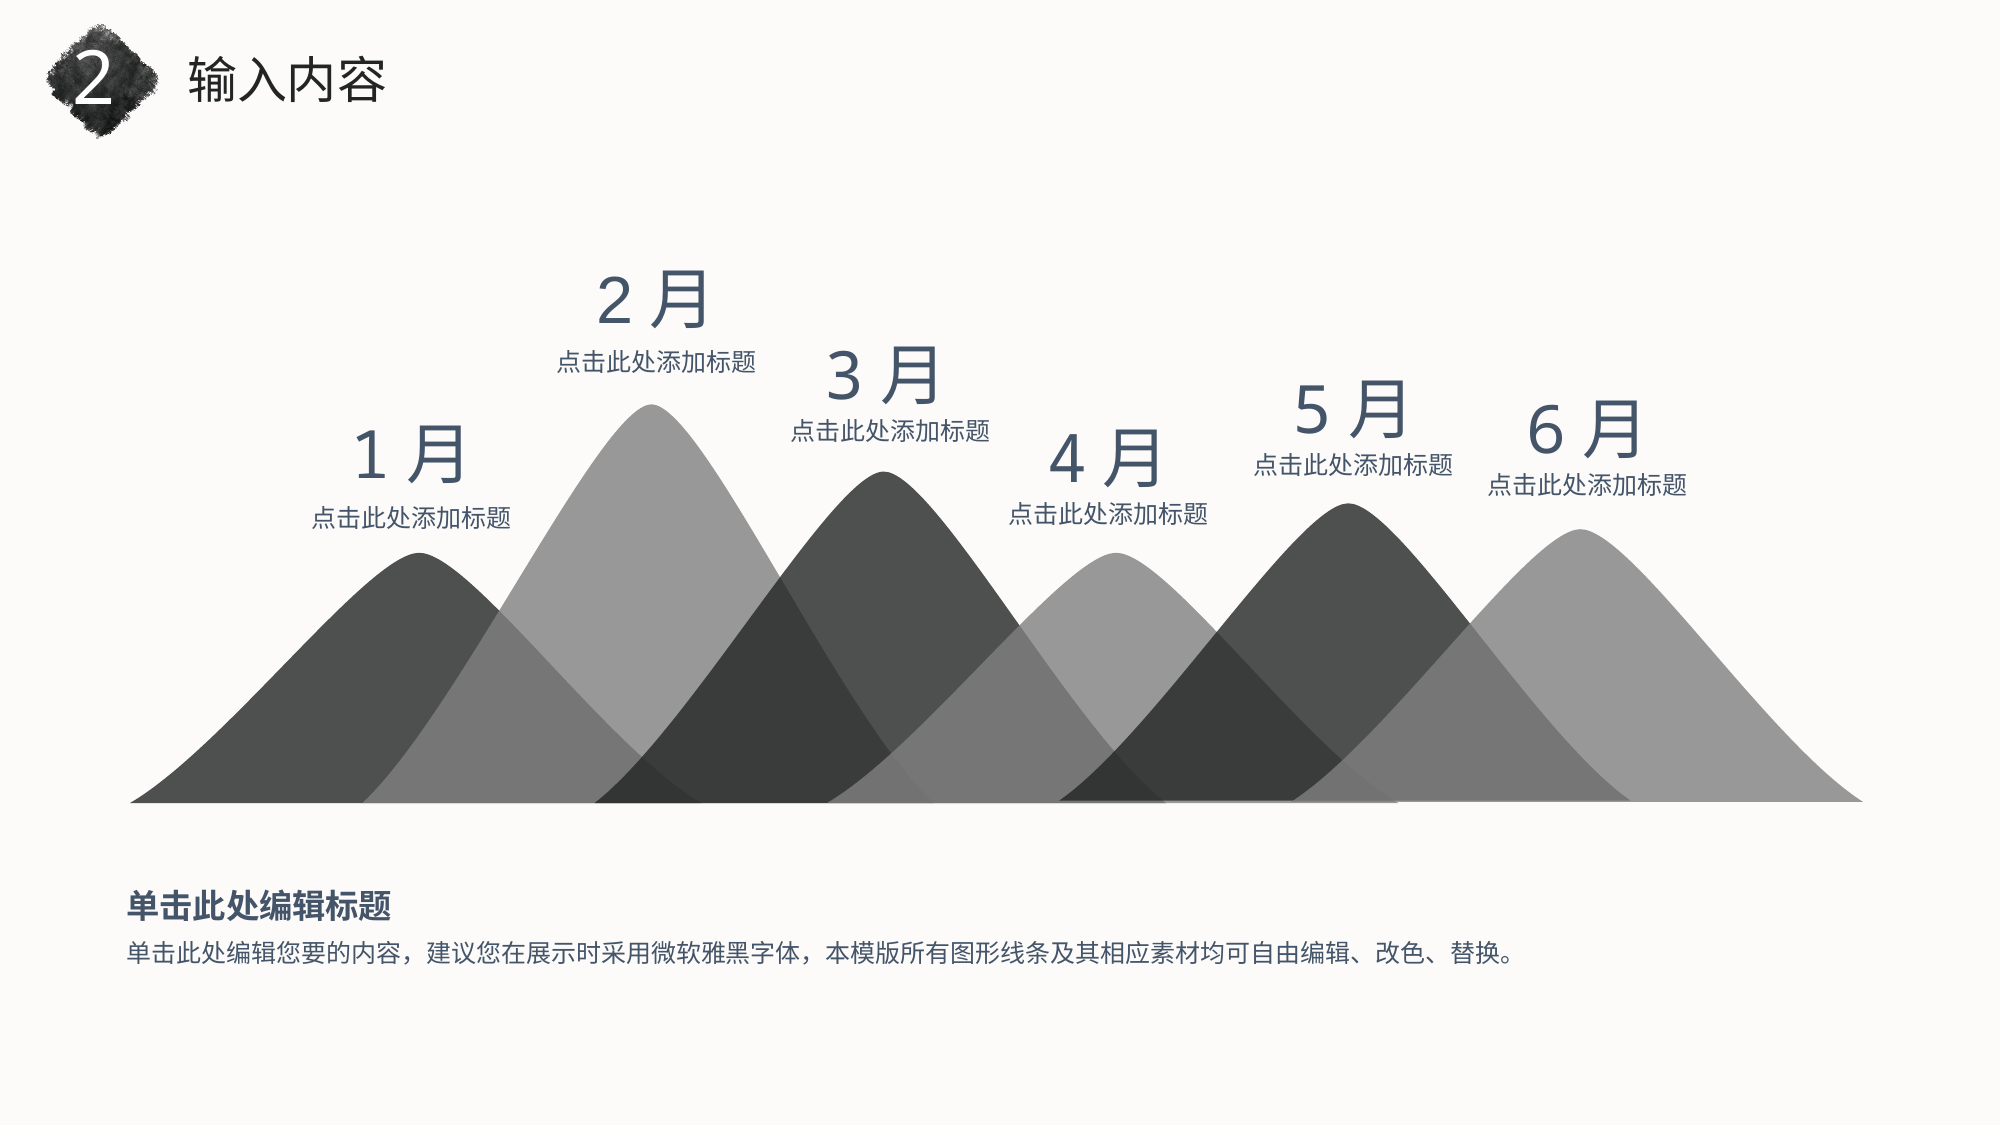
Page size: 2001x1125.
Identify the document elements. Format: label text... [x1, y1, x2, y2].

text_box 5月 [1277, 359, 1430, 442]
text_box 点击此处添加标题 [1454, 462, 1721, 508]
picture [42, 22, 163, 139]
text_box 点击此处添加标题 [278, 494, 545, 540]
text_box [1291, 529, 1863, 802]
text_box 输入内容 [172, 41, 543, 117]
text_box 单击此处编辑标题 [111, 870, 465, 933]
text_box [594, 471, 1019, 804]
text_box 6月 [1511, 379, 1664, 462]
text_box 点击此处添加标题 [523, 339, 790, 385]
text_box 点击此处添加标题 [1221, 442, 1487, 488]
text_box 单击此处编辑您要的内容，建议您在展示时采用微软雅黑字体，本模版所有图形线条及其相应素材均可自由编辑、改色、替换。 [111, 923, 1737, 975]
text_box [362, 404, 780, 804]
text_box 4月 [1020, 408, 1197, 491]
text_box [1059, 503, 1470, 801]
text_box [826, 552, 1399, 804]
text_box [129, 552, 499, 804]
text_box 点击此处添加标题 [757, 408, 1020, 453]
text_box 1月 [335, 404, 488, 494]
text_box 点击此处添加标题 [980, 491, 1236, 537]
text_box 3月 [809, 325, 963, 408]
text_box 2月 [581, 249, 732, 339]
